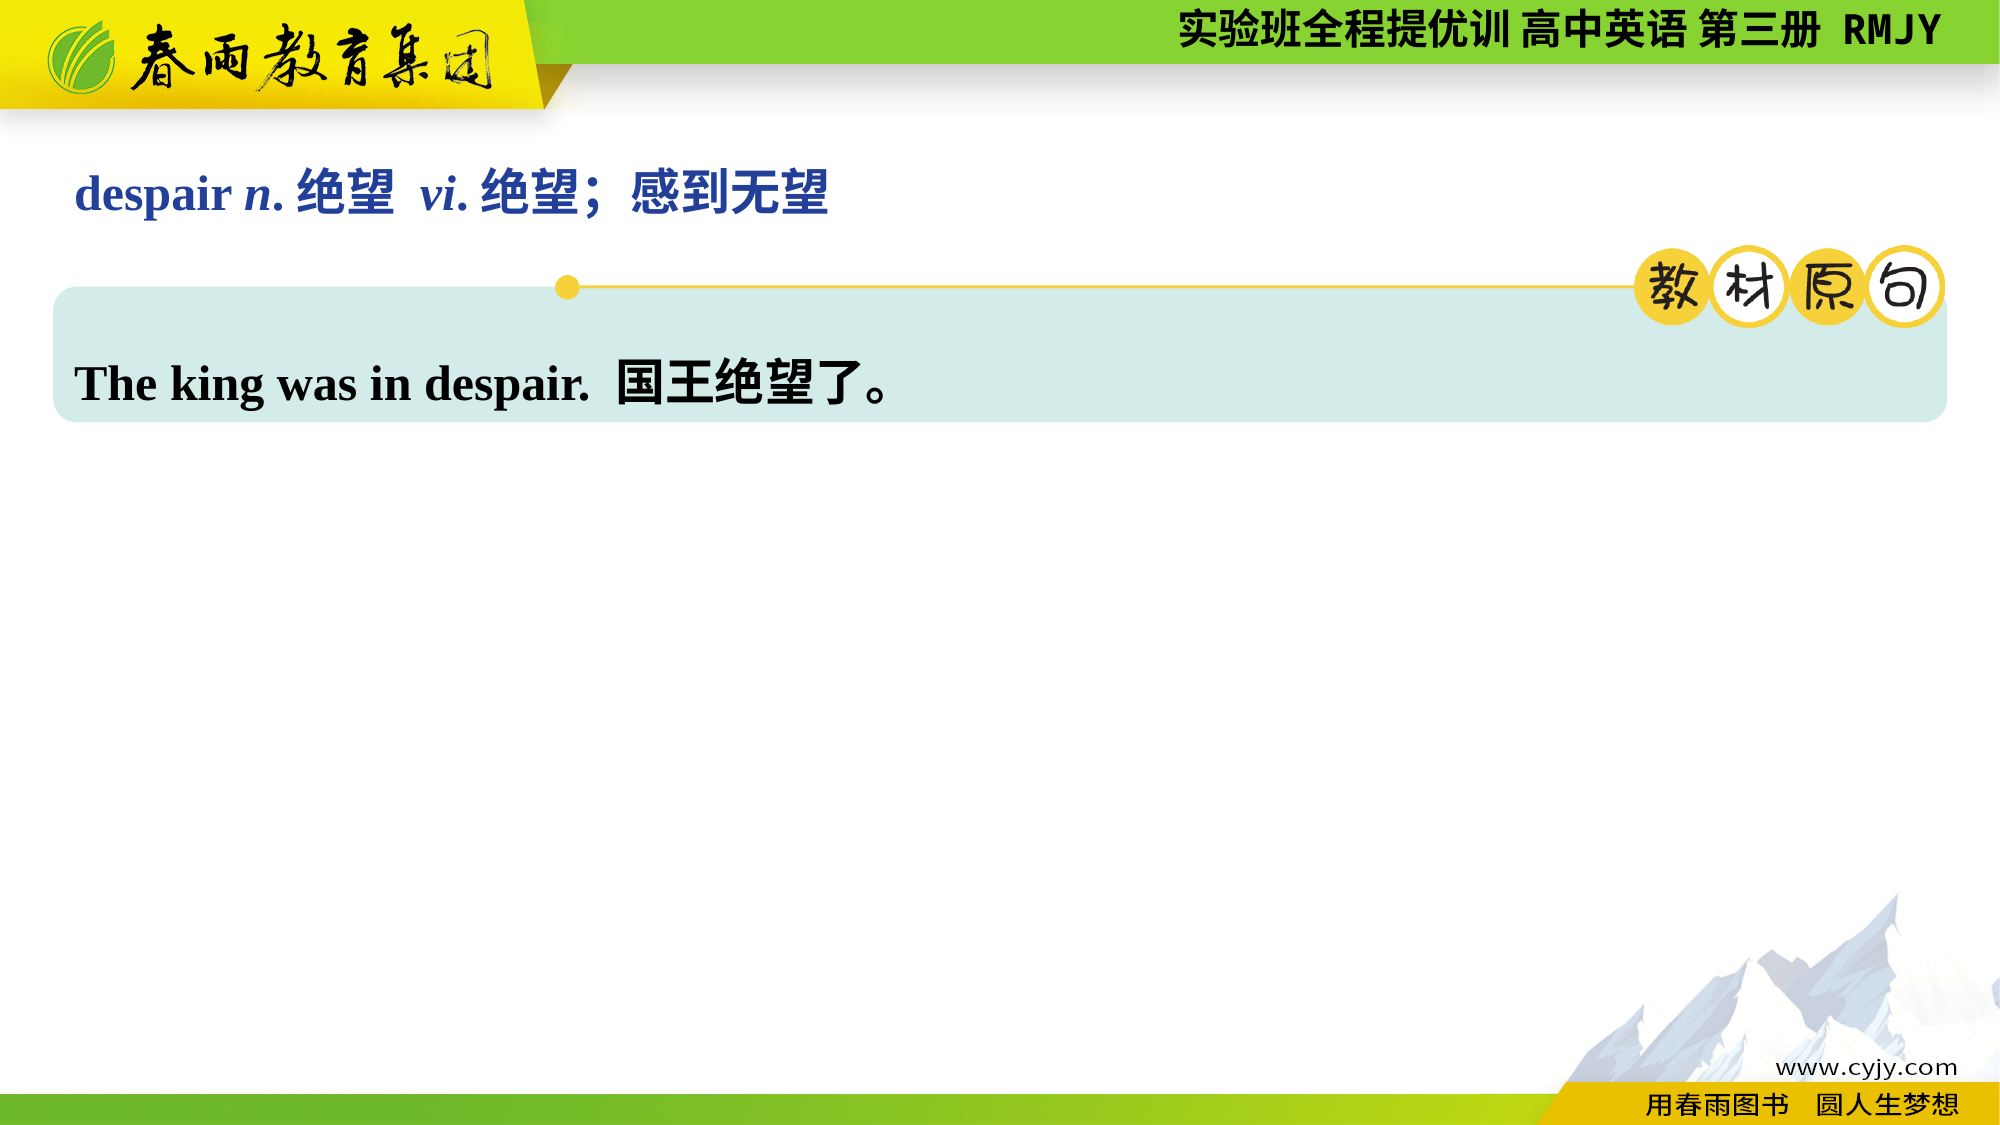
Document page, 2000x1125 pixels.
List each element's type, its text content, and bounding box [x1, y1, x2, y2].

list despair n.绝望 vi.绝望；感到无望 [59, 122, 1944, 217]
text_box [54, 288, 550, 412]
picture [0, 0, 2000, 1125]
text_box The king was in despair. 国王绝望了。 [59, 313, 1944, 419]
